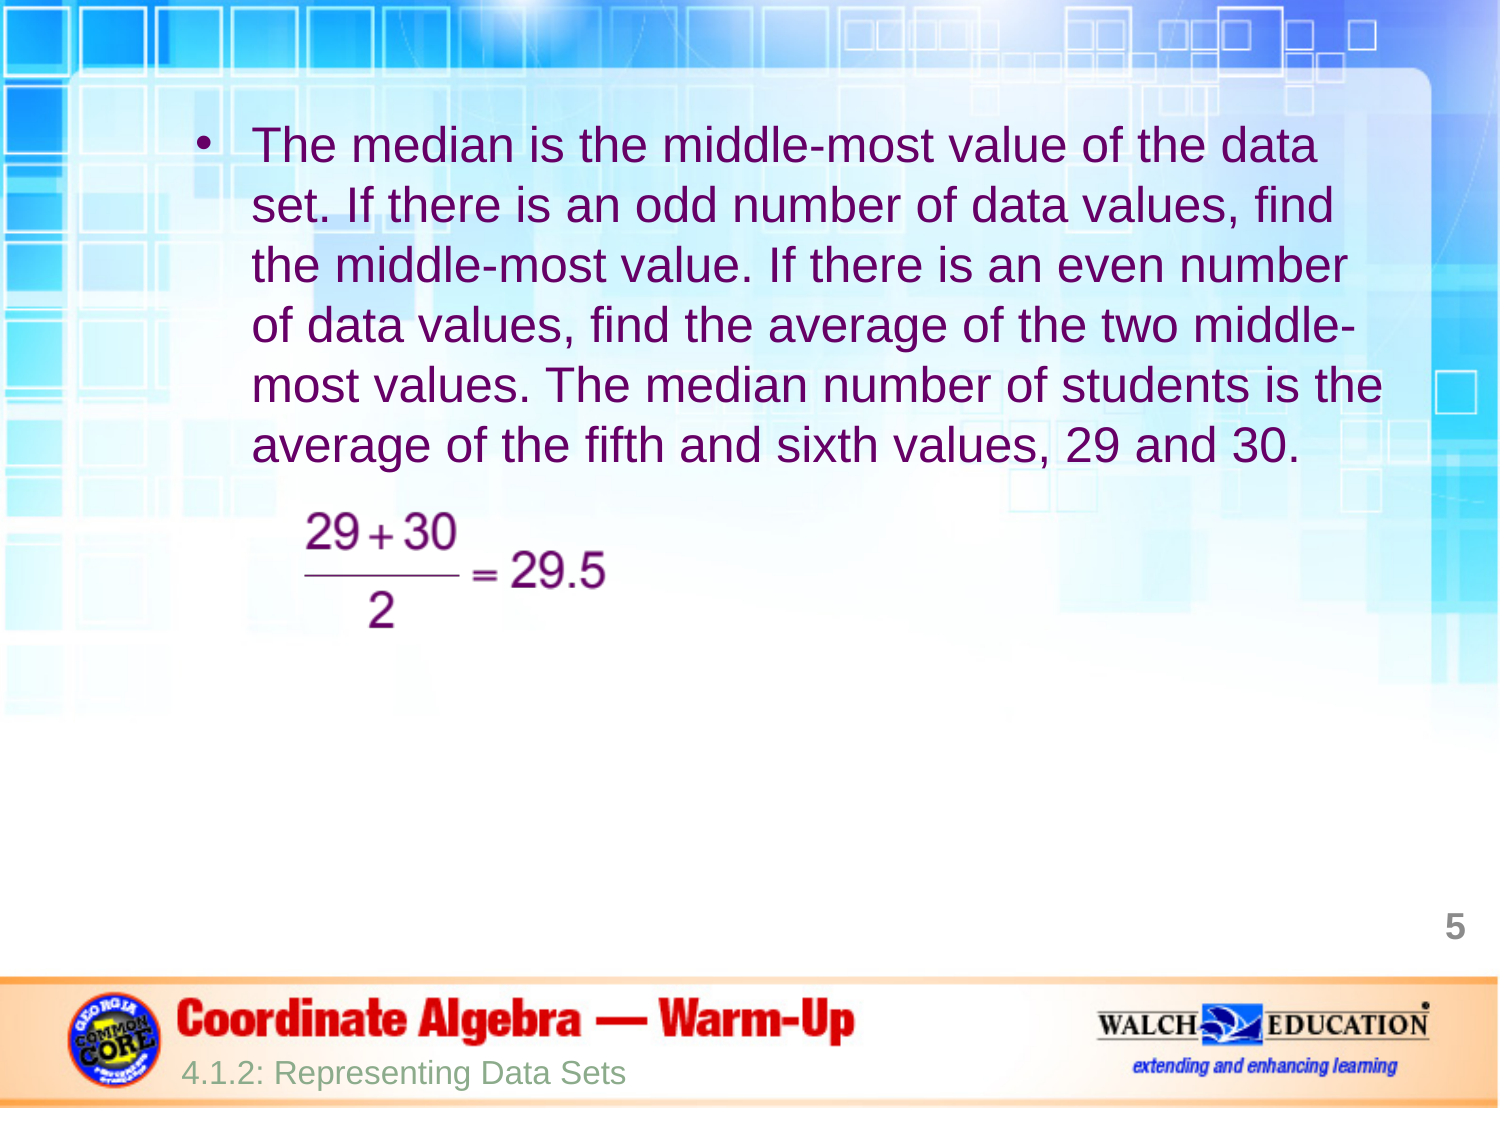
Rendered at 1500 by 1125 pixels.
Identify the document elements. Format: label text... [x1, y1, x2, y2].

subtitle The median is the middle-most value of the data set. If there is an odd number of data values, find the middle-most value. If there is an even number of data values, find the average of the two middle-most values. The median number of students is the average of the fifth and sixth values, 29 and 30. [105, 105, 1410, 925]
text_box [299, 498, 607, 630]
picture [0, 0, 1500, 1108]
slide_number 5 [1361, 901, 1481, 949]
footer 4.1.2: Representing Data Sets [166, 1048, 1065, 1094]
